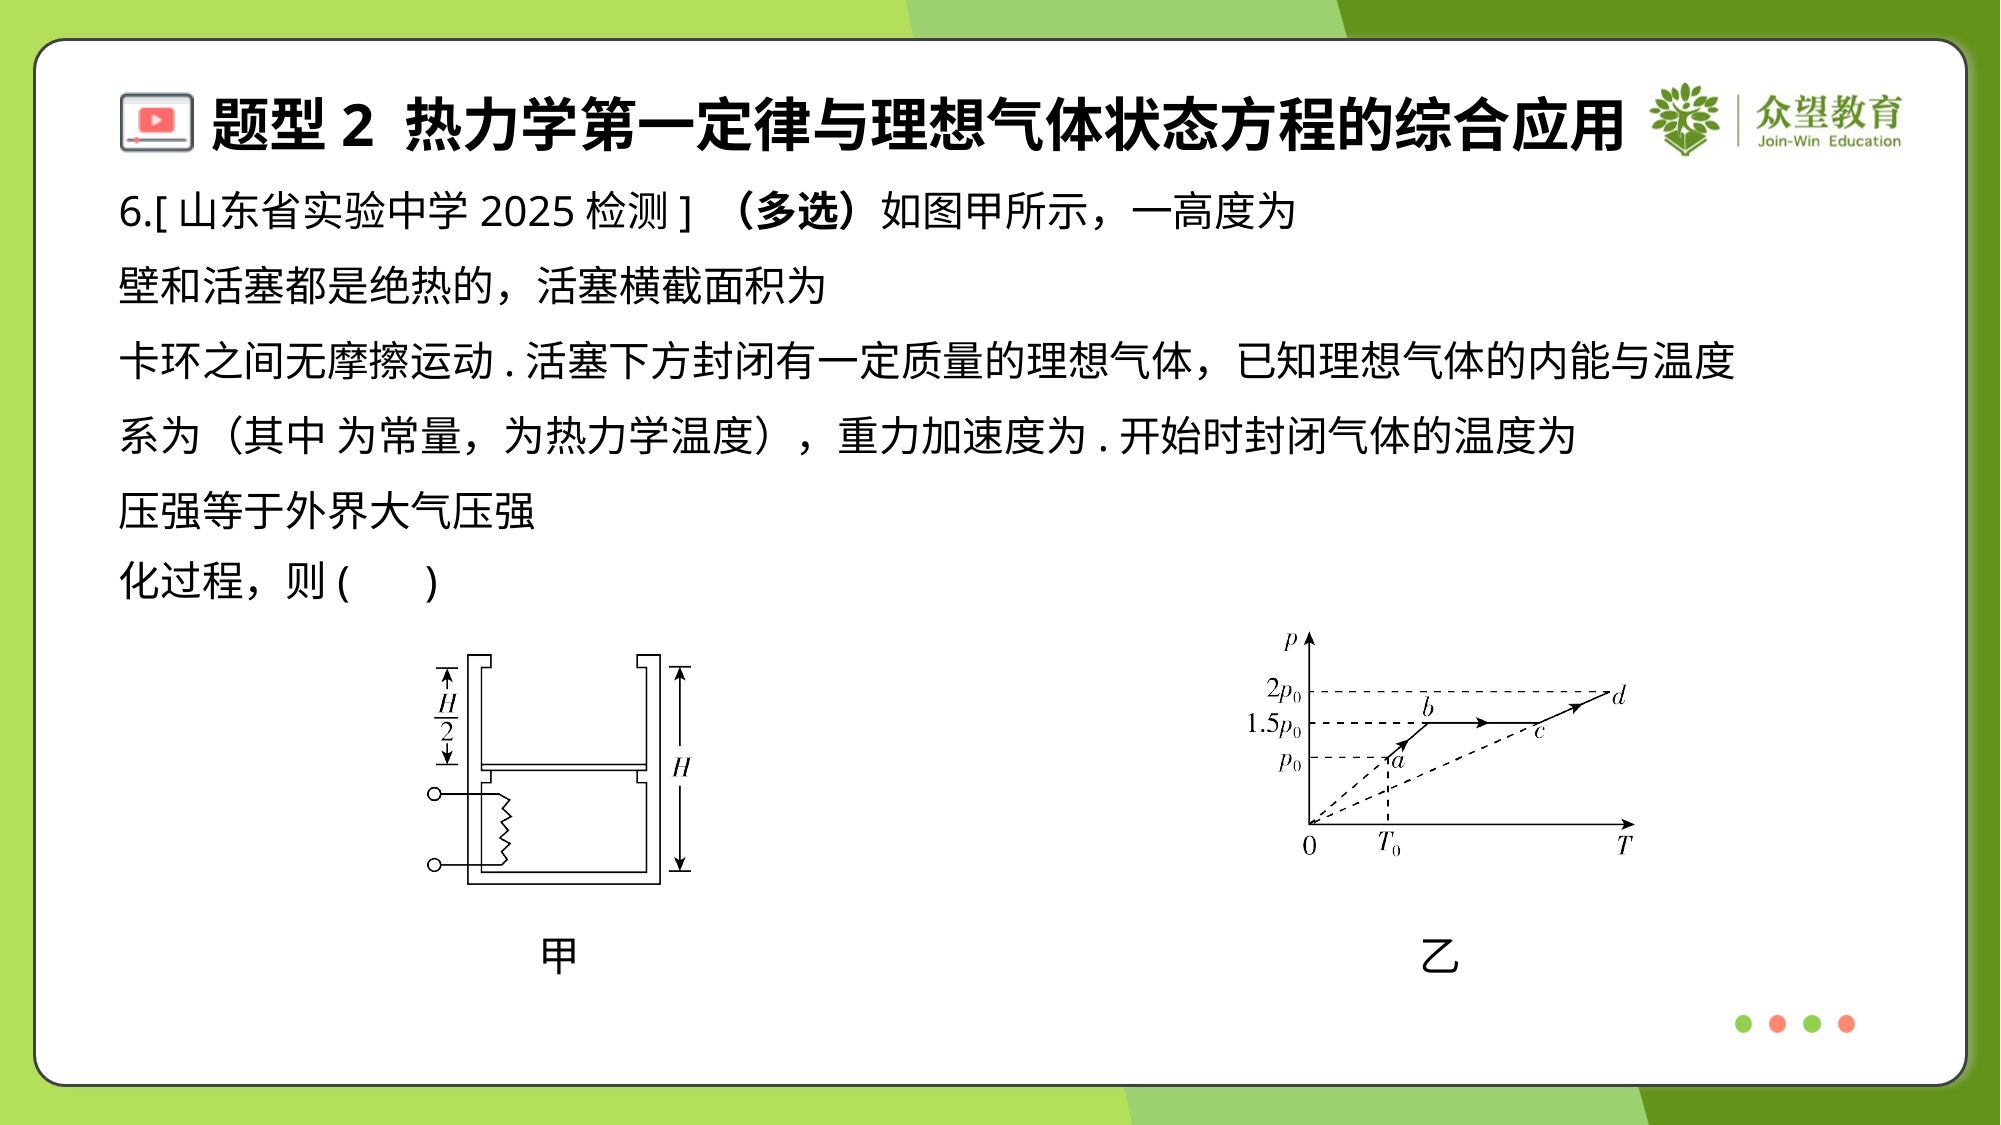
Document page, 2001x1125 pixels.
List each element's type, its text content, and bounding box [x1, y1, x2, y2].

picture [0, 0, 2000, 1125]
text_box 甲 [533, 904, 585, 1039]
text_box 乙 [1414, 904, 1466, 1039]
